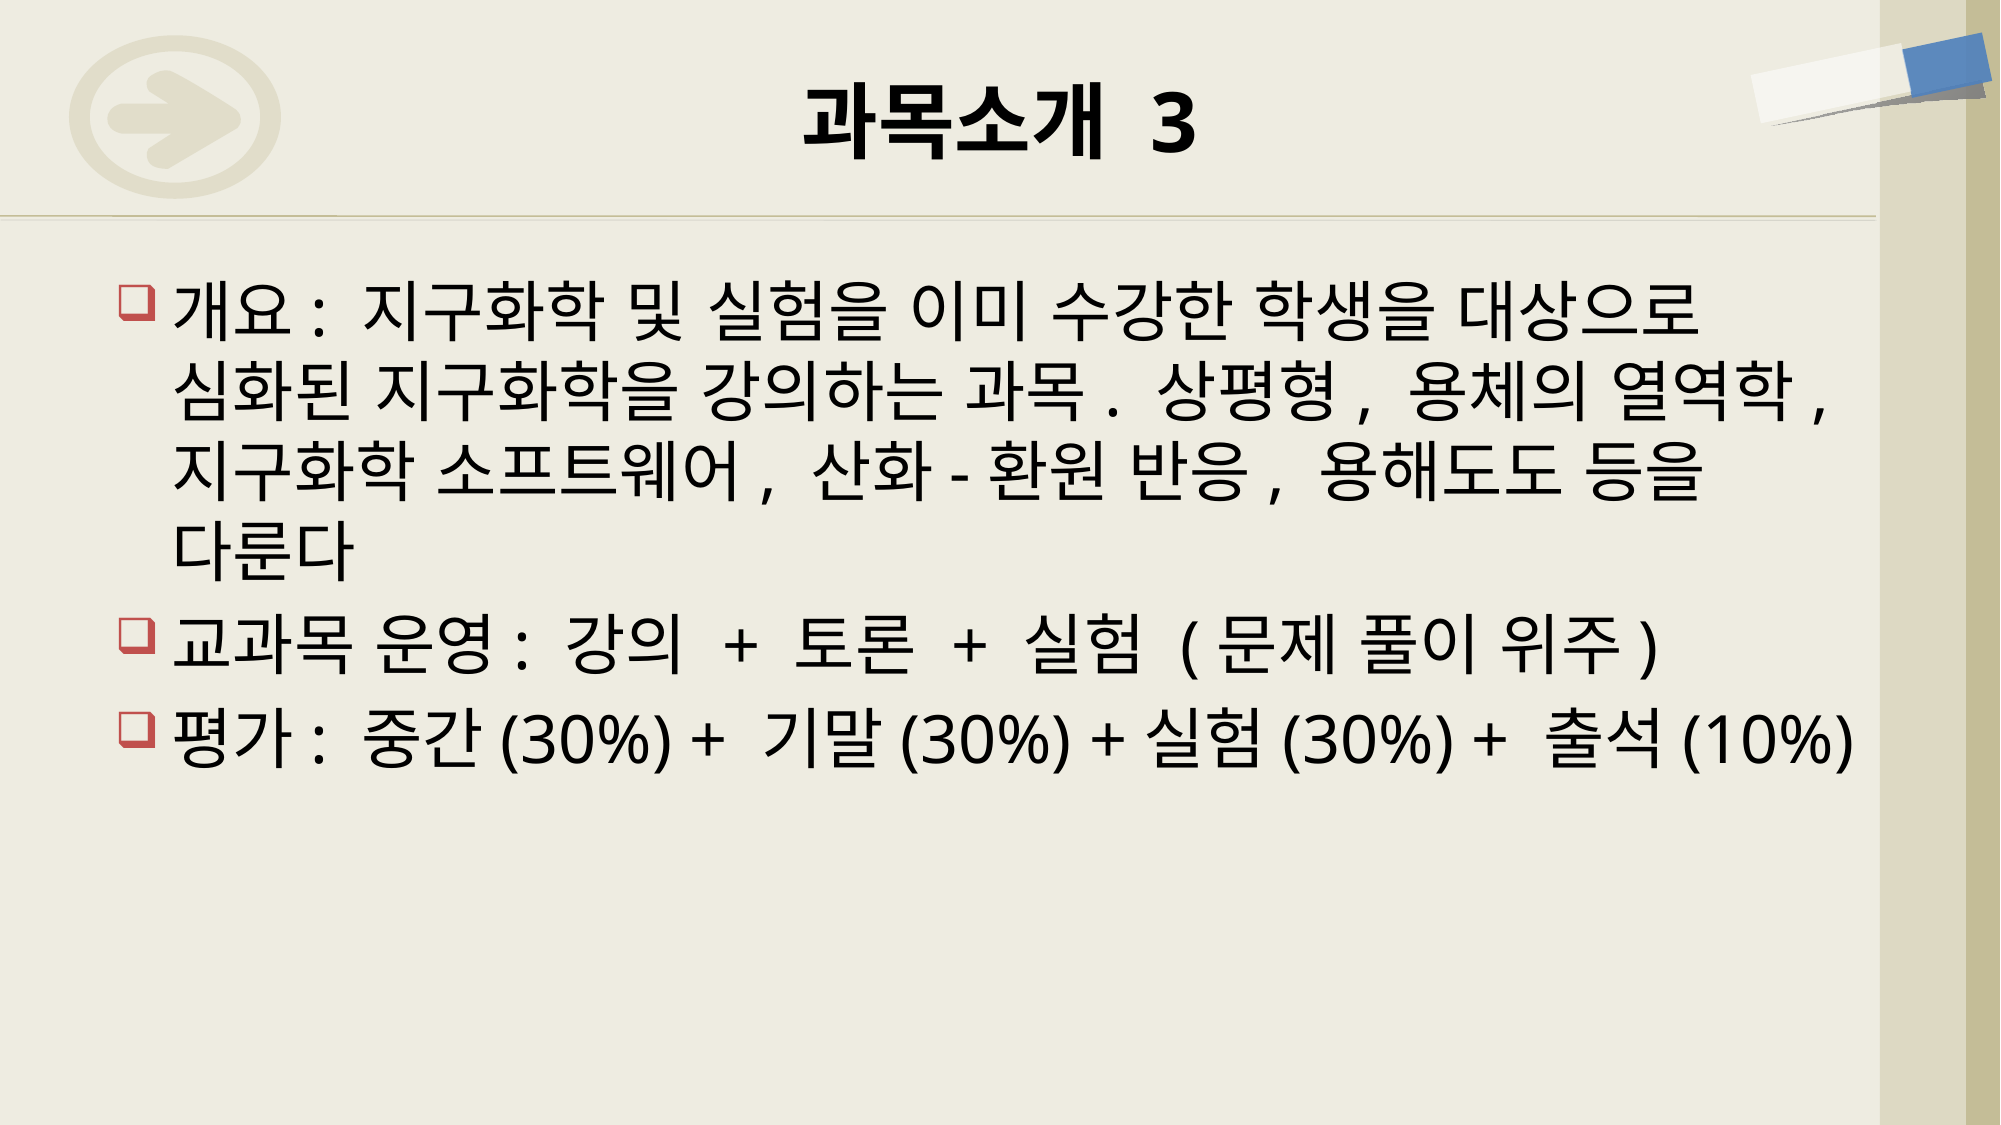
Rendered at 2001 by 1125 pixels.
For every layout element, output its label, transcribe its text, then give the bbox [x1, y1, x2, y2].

list 개요: 지구화학 및 실험을 이미 수강한 학생을 대상으로 심화된 지구화학을 강의하는 과목. 상평형, 용체의 열역학, 지구화학 소프트웨어, 산화-환원 반응, 용해도도 등을 다룬다 교과목 운영: 강의 + 토론 + 실험 (문제 풀이 위주) 평가: 중간(30%) + 기말(30%) +실험(30%) + 출석(10%) [99, 262, 1874, 1005]
title 과목소개 3 [99, 24, 1900, 213]
